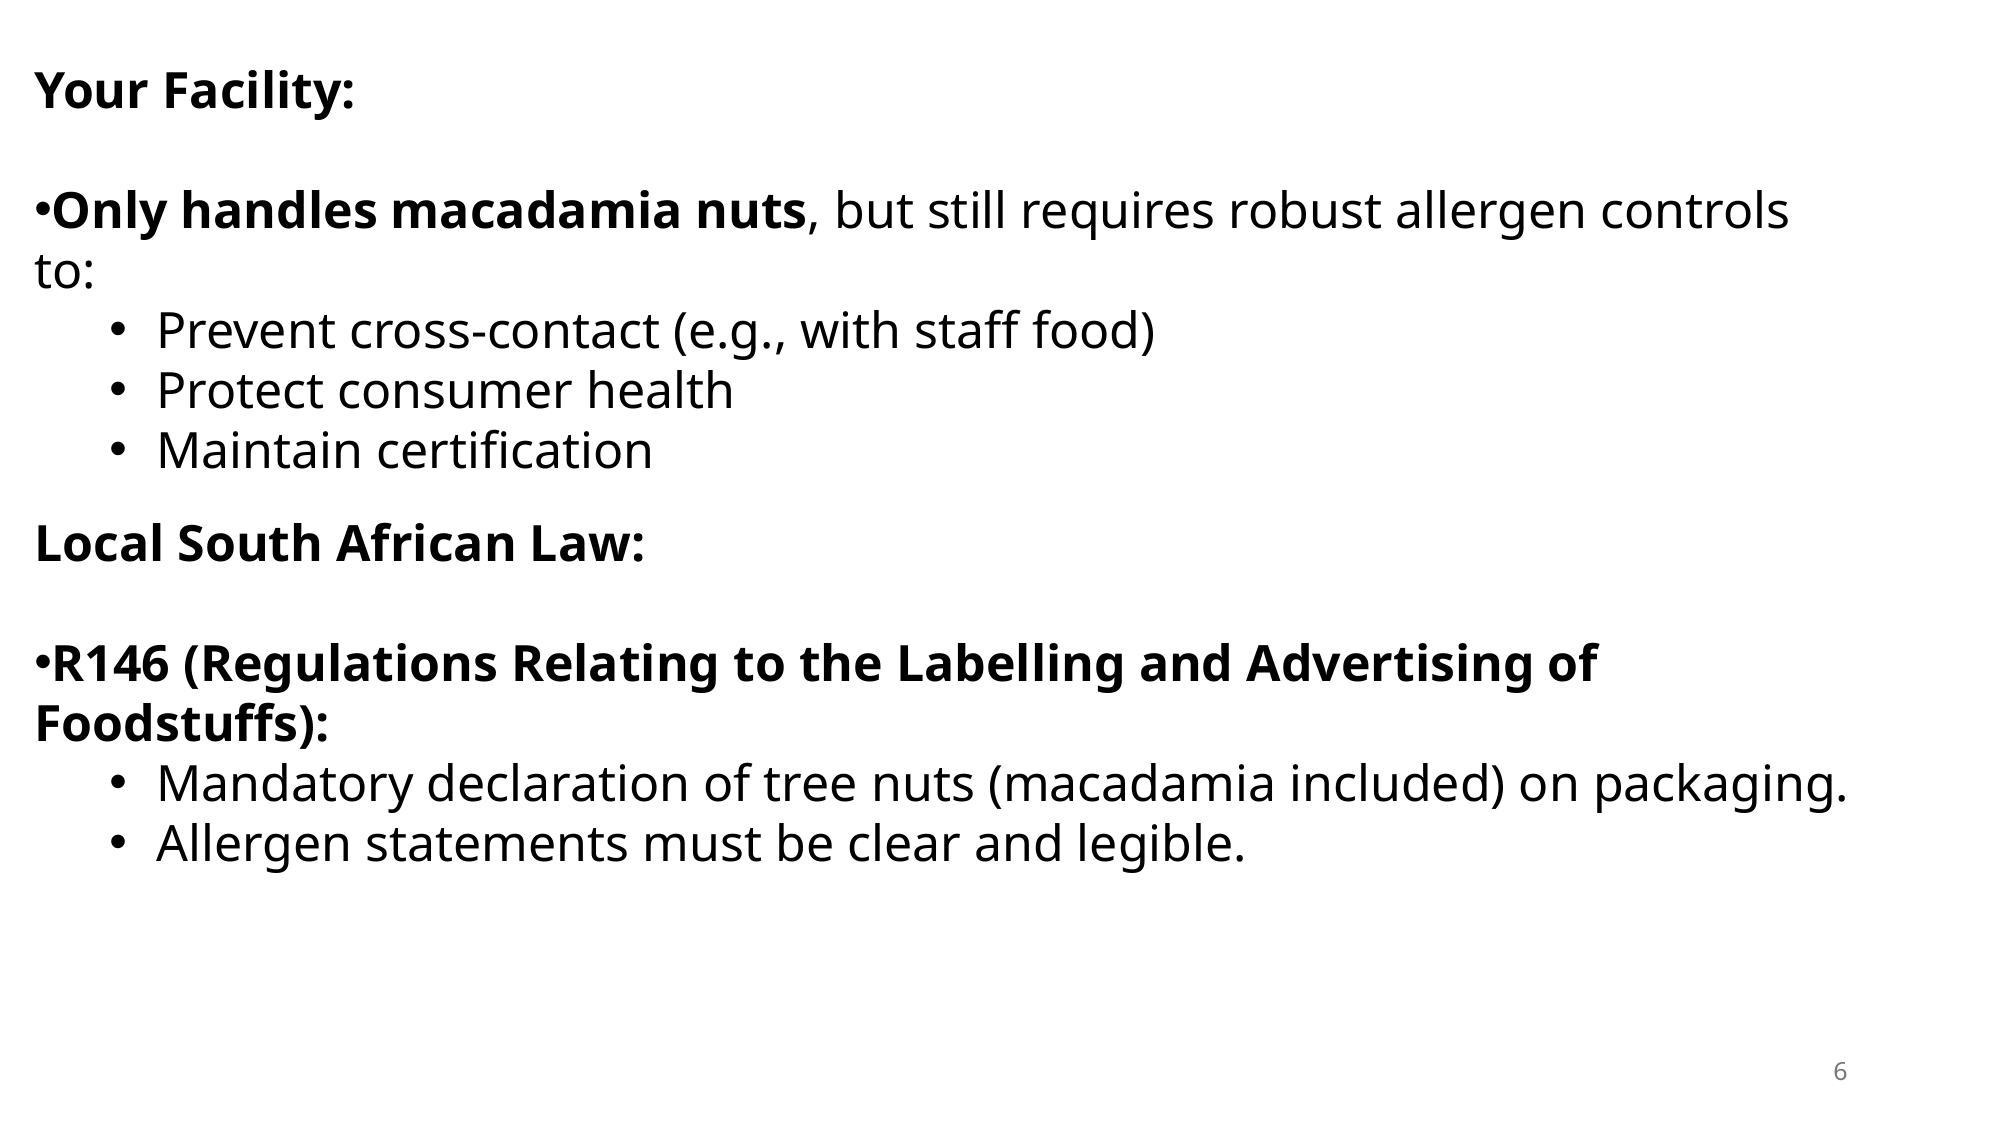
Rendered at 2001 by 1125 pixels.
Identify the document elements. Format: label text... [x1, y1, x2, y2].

text_box Local South African Law: R146 (Regulations Relating to the Labelling and Advertising of Foodstuffs): Mandatory declaration of tree nuts (macadamia included) on packaging. Allergen statements must be clear and legible. [19, 504, 1892, 879]
slide_number 6 [1412, 1042, 1863, 1103]
text_box Your Facility: Only handles macadamia nuts, but still requires robust allergen controls to: Prevent cross-contact (e.g., with staff food) Protect consumer health Maintain certification [19, 50, 1842, 486]
